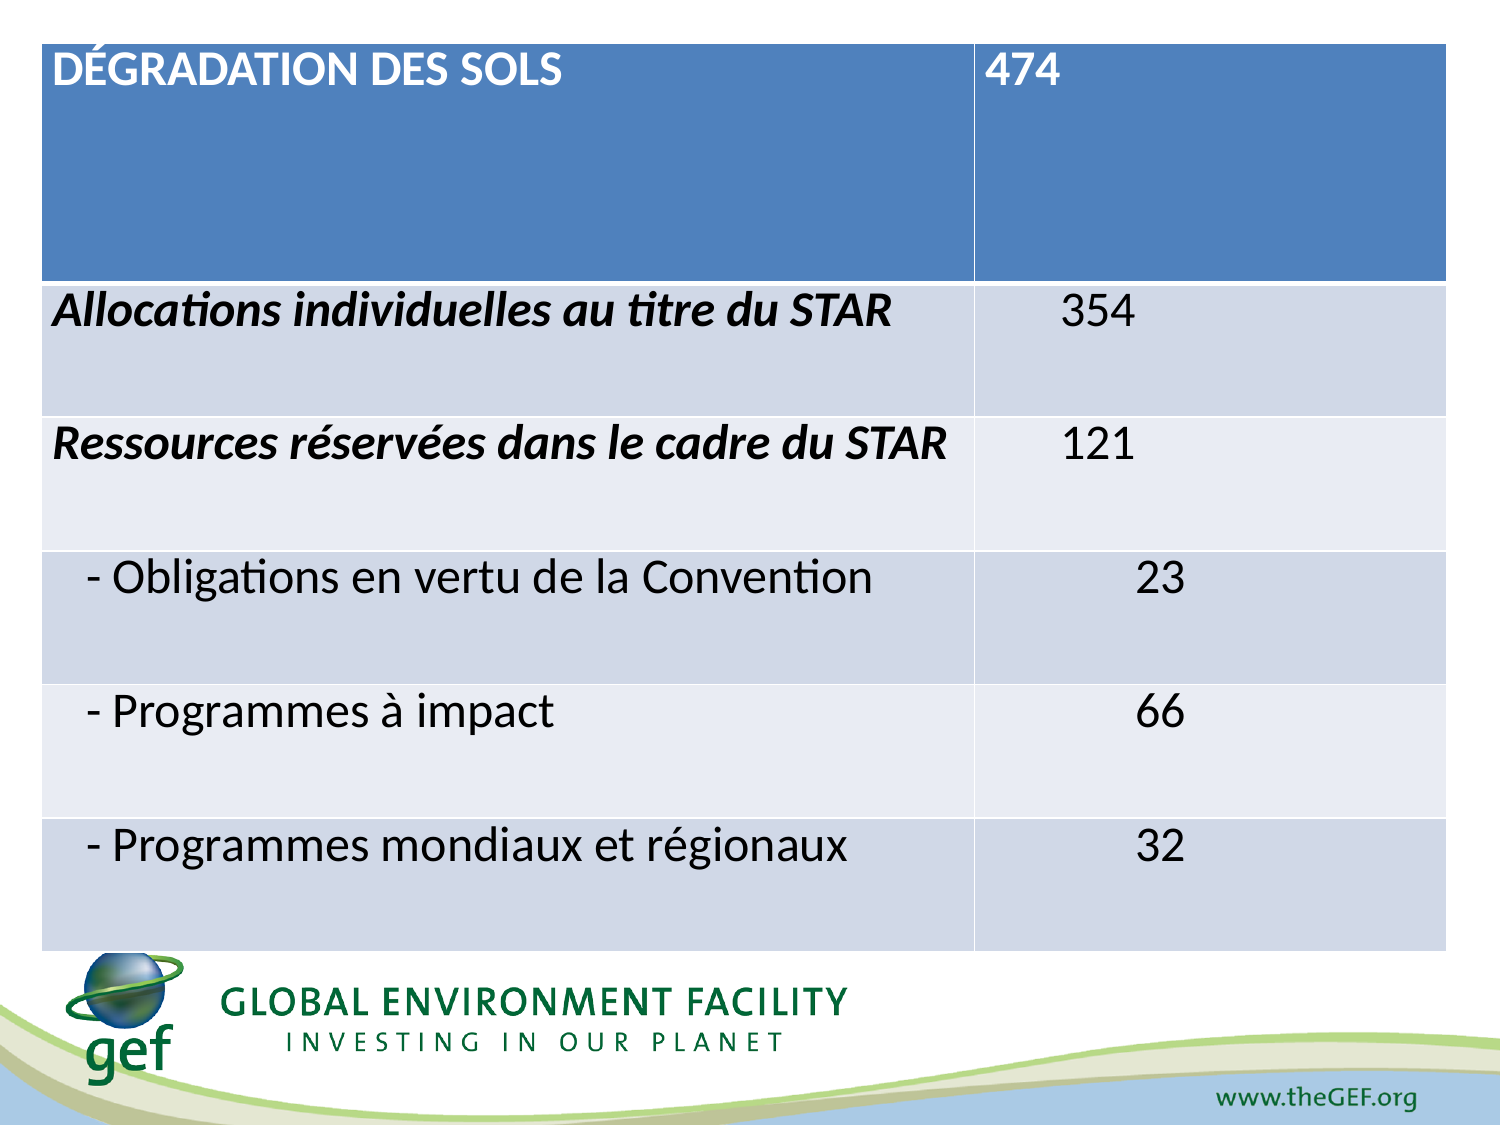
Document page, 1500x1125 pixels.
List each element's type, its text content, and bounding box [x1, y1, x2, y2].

table_cell 32 [975, 819, 1446, 951]
table_cell Allocations individuelles au titre du STAR [42, 286, 974, 416]
table_cell - Programmes mondiaux et régionaux [42, 819, 974, 951]
table_cell - Programmes à impact [42, 685, 974, 817]
table_cell 121 [975, 418, 1446, 550]
table_header DÉGRADATION DES SOLS [42, 44, 974, 281]
table_header 474 [975, 44, 1446, 281]
picture [0, 920, 1500, 1125]
table_cell - Obligations en vertu de la Convention [42, 552, 974, 684]
table_cell 354 [975, 286, 1446, 416]
table_cell 66 [975, 685, 1446, 817]
table_cell 23 [975, 552, 1446, 684]
table_cell Ressources réservées dans le cadre du STAR [42, 418, 974, 550]
